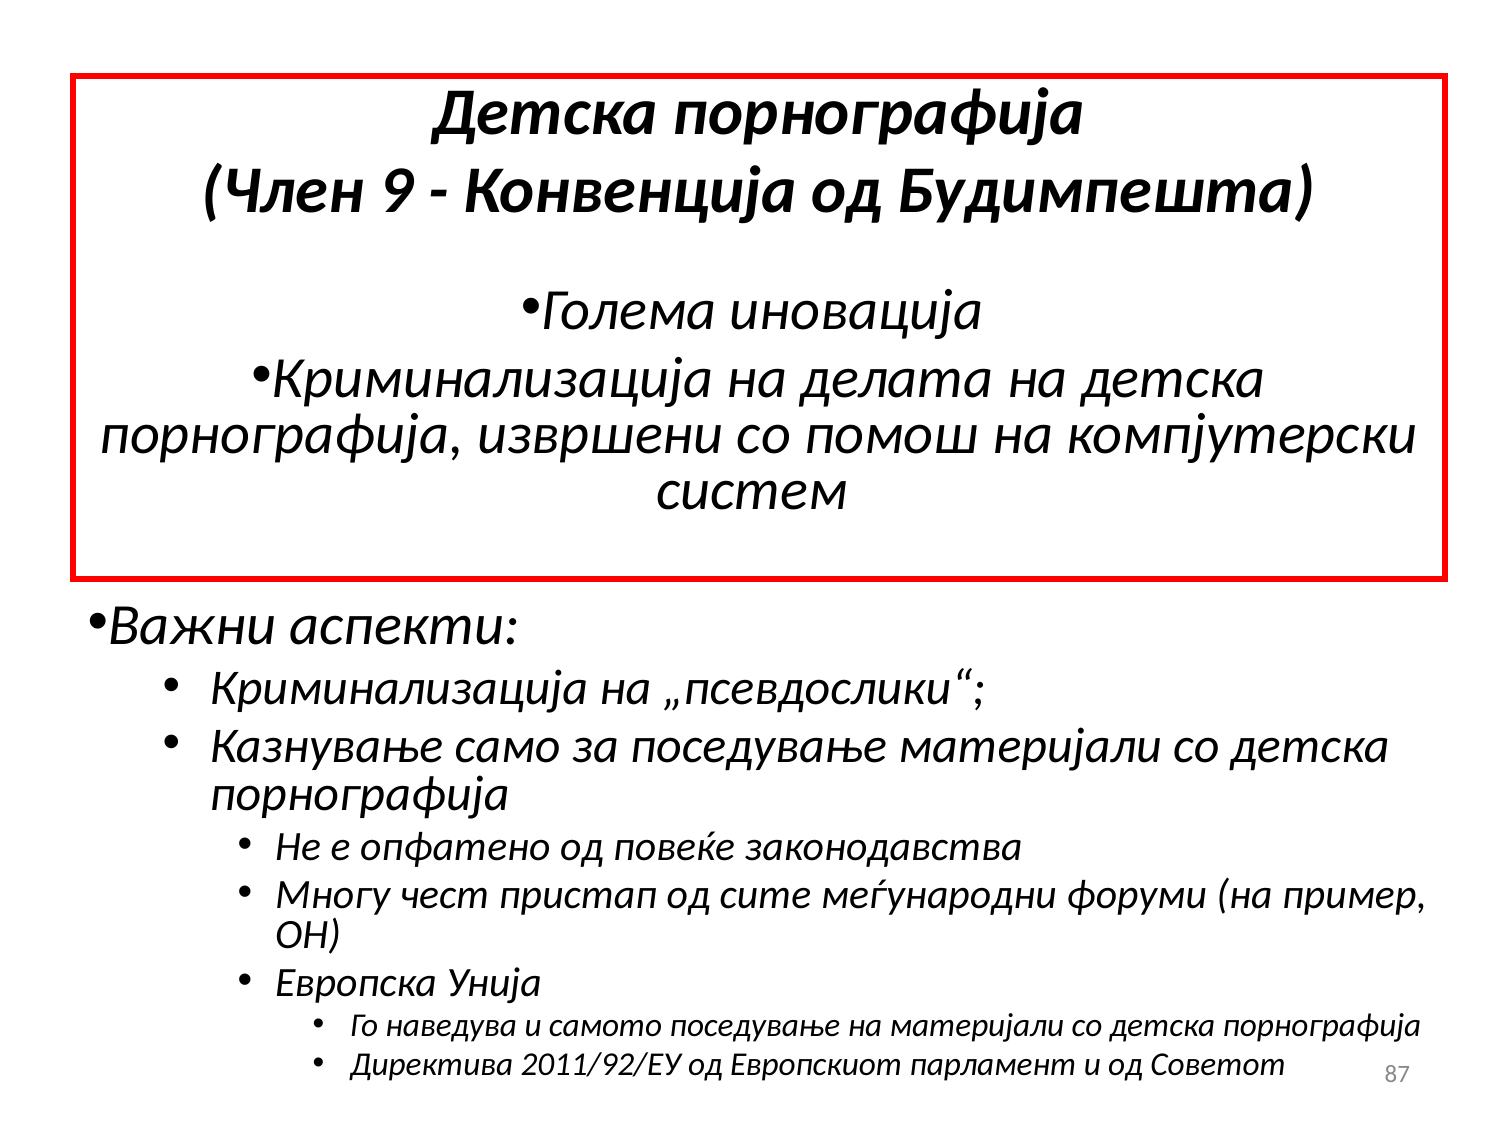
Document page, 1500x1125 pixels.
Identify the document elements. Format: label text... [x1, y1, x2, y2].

list Детска порнографија (Член 9 - Конвенција од Будимпешта) Голема иновација Криминализација на делата на детска порнографија, извршени со помош на компјутерски систем Важни аспекти: Криминализација на „псевдослики“; Казнување само за поседување материјали со детска порнографија Не е опфатено од повеќе законодавства Многу чест пристап од сите меѓународни форуми (на пример, ОН) Европска Унија Го наведува и самото поседување на материјали со детска порнографија Директива 2011/92/ЕУ од Европскиот парламент и од Советот [72, 76, 1446, 580]
slide_number 87 [1074, 1042, 1425, 1103]
